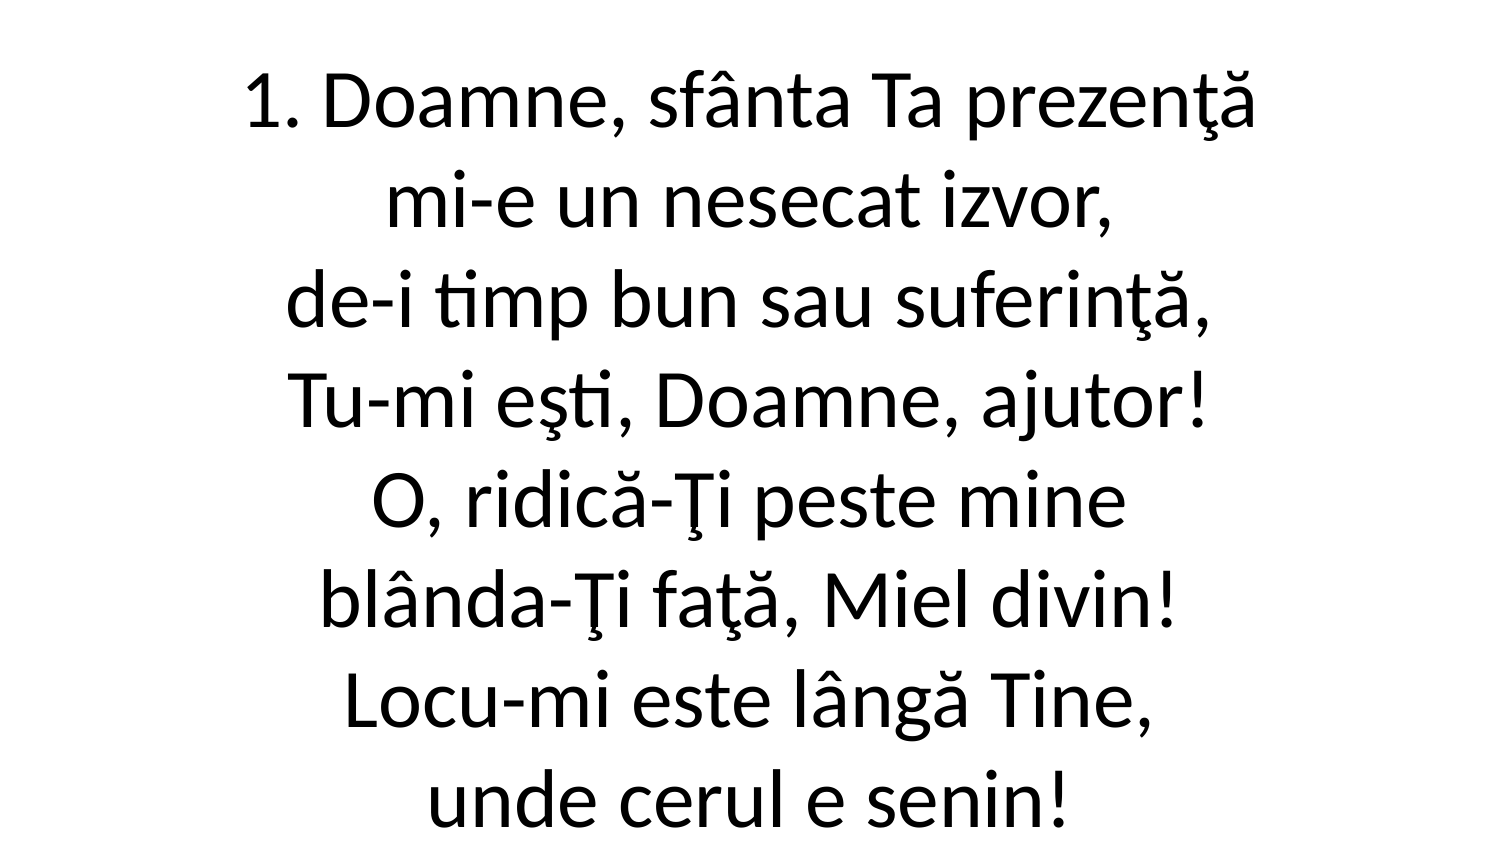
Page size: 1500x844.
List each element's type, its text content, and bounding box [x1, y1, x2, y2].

text_box 1. Doamne, sfânta Ta prezenţă mi-e un nesecat izvor, de-i timp bun sau suferinţă, Tu-mi eşti, Doamne, ajutor! O, ridică-Ţi peste mine blânda-Ţi faţă, Miel divin! Locu-mi este lângă Tine, unde cerul e senin! [225, 0, 1275, 844]
